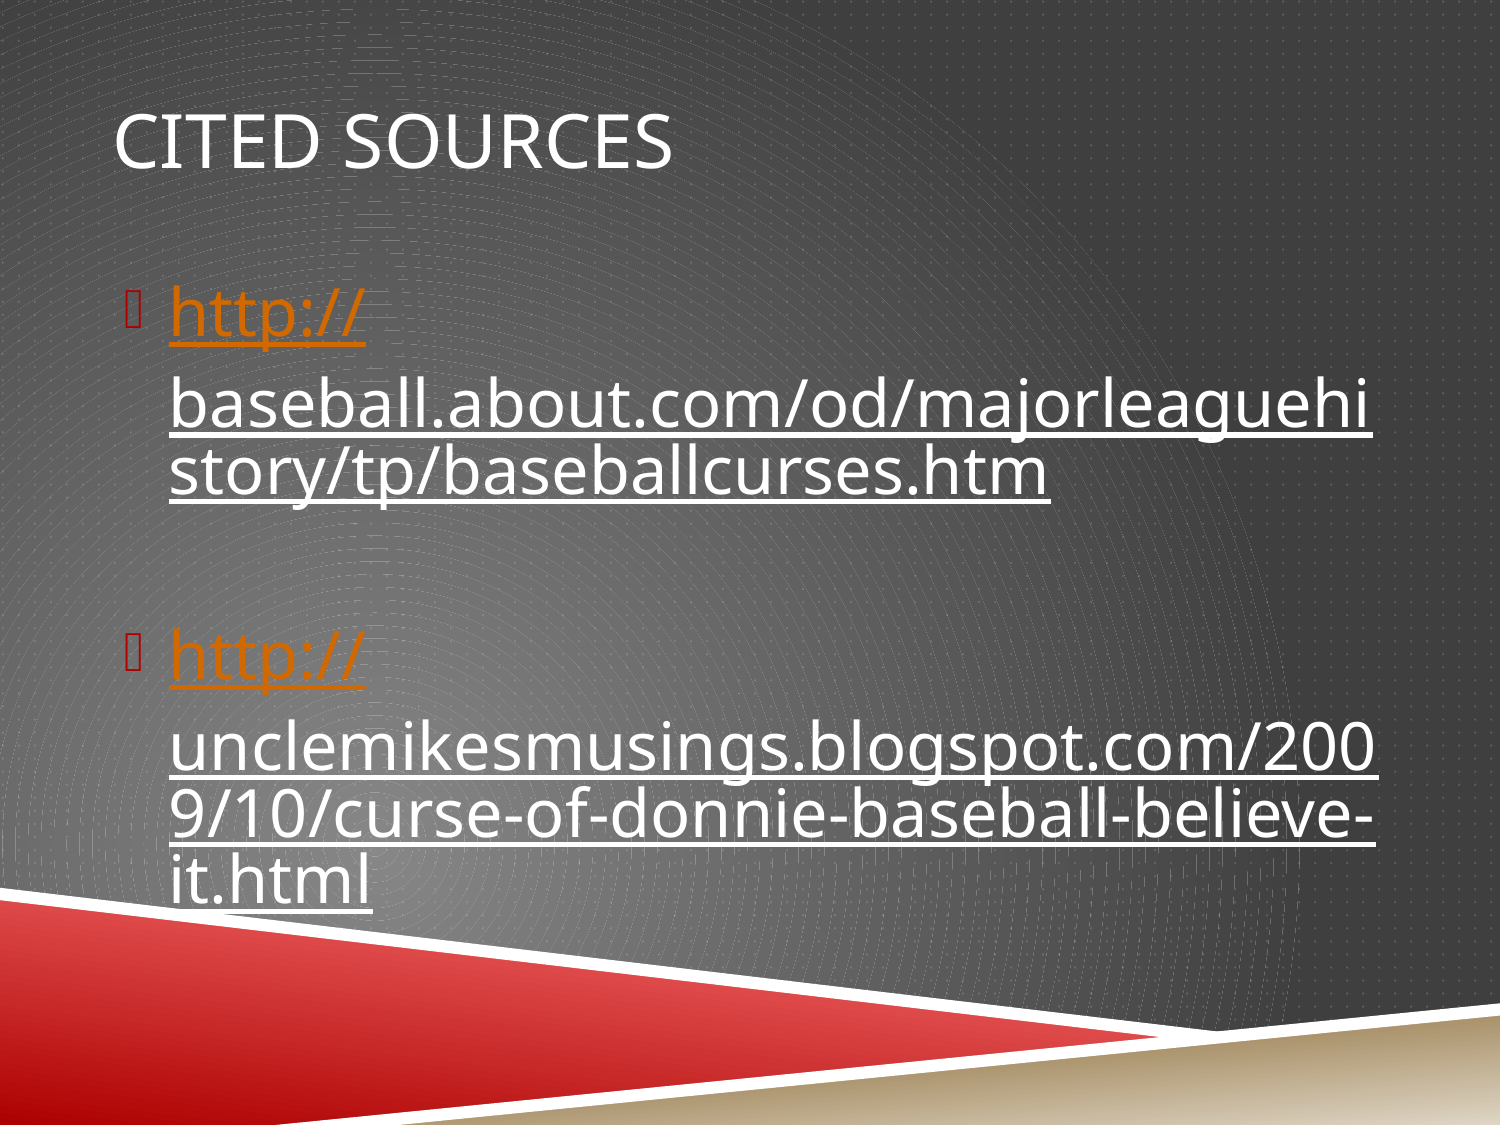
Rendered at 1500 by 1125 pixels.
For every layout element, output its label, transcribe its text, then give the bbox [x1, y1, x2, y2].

list http://baseball.about.com/od/majorleaguehistory/tp/baseballcurses.htm http://unclemikesmusings.blogspot.com/2009/10/curse-of-donnie-baseball-believe-it.html [112, 262, 1388, 875]
title Cited Sources [112, 45, 1388, 233]
